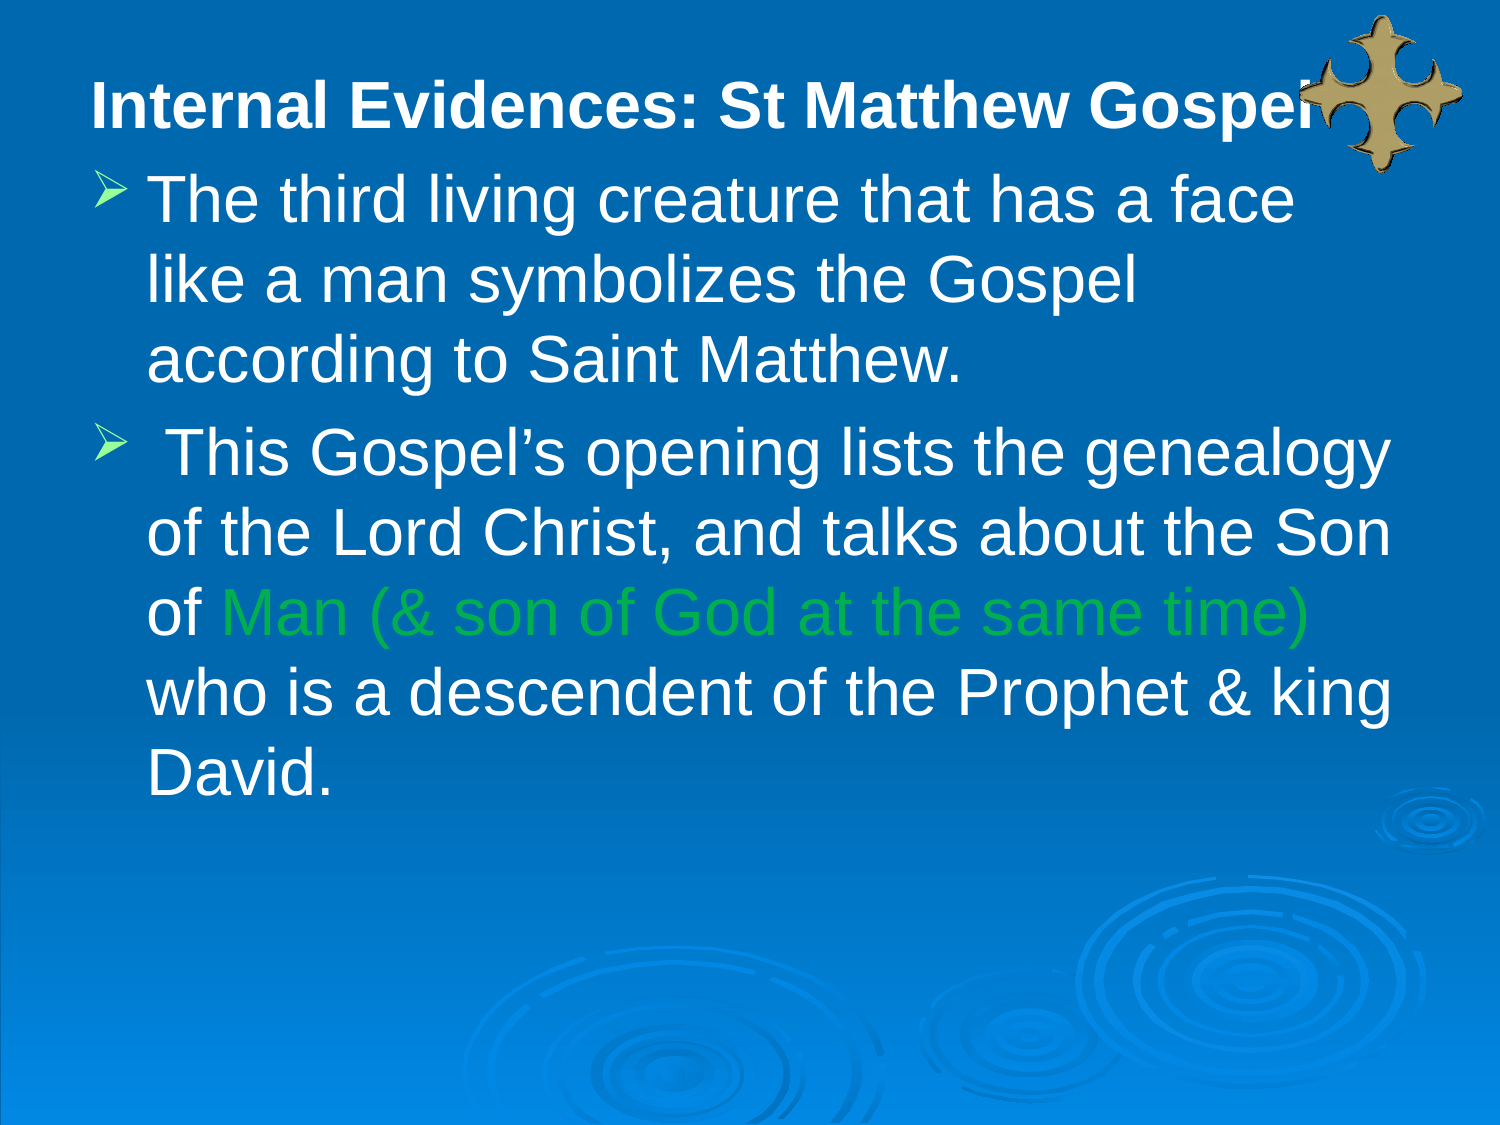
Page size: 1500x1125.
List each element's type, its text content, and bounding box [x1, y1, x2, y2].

picture [1293, 0, 1471, 188]
list Internal Evidences: St Matthew Gospel The third living creature that has a face like a man symbolizes the Gospel according to Saint Matthew. This Gospel’s opening lists the genealogy of the Lord Christ, and talks about the Son of Man (& son of God at the same time) who is a descendent of the Prophet & king David. [74, 54, 1426, 1006]
